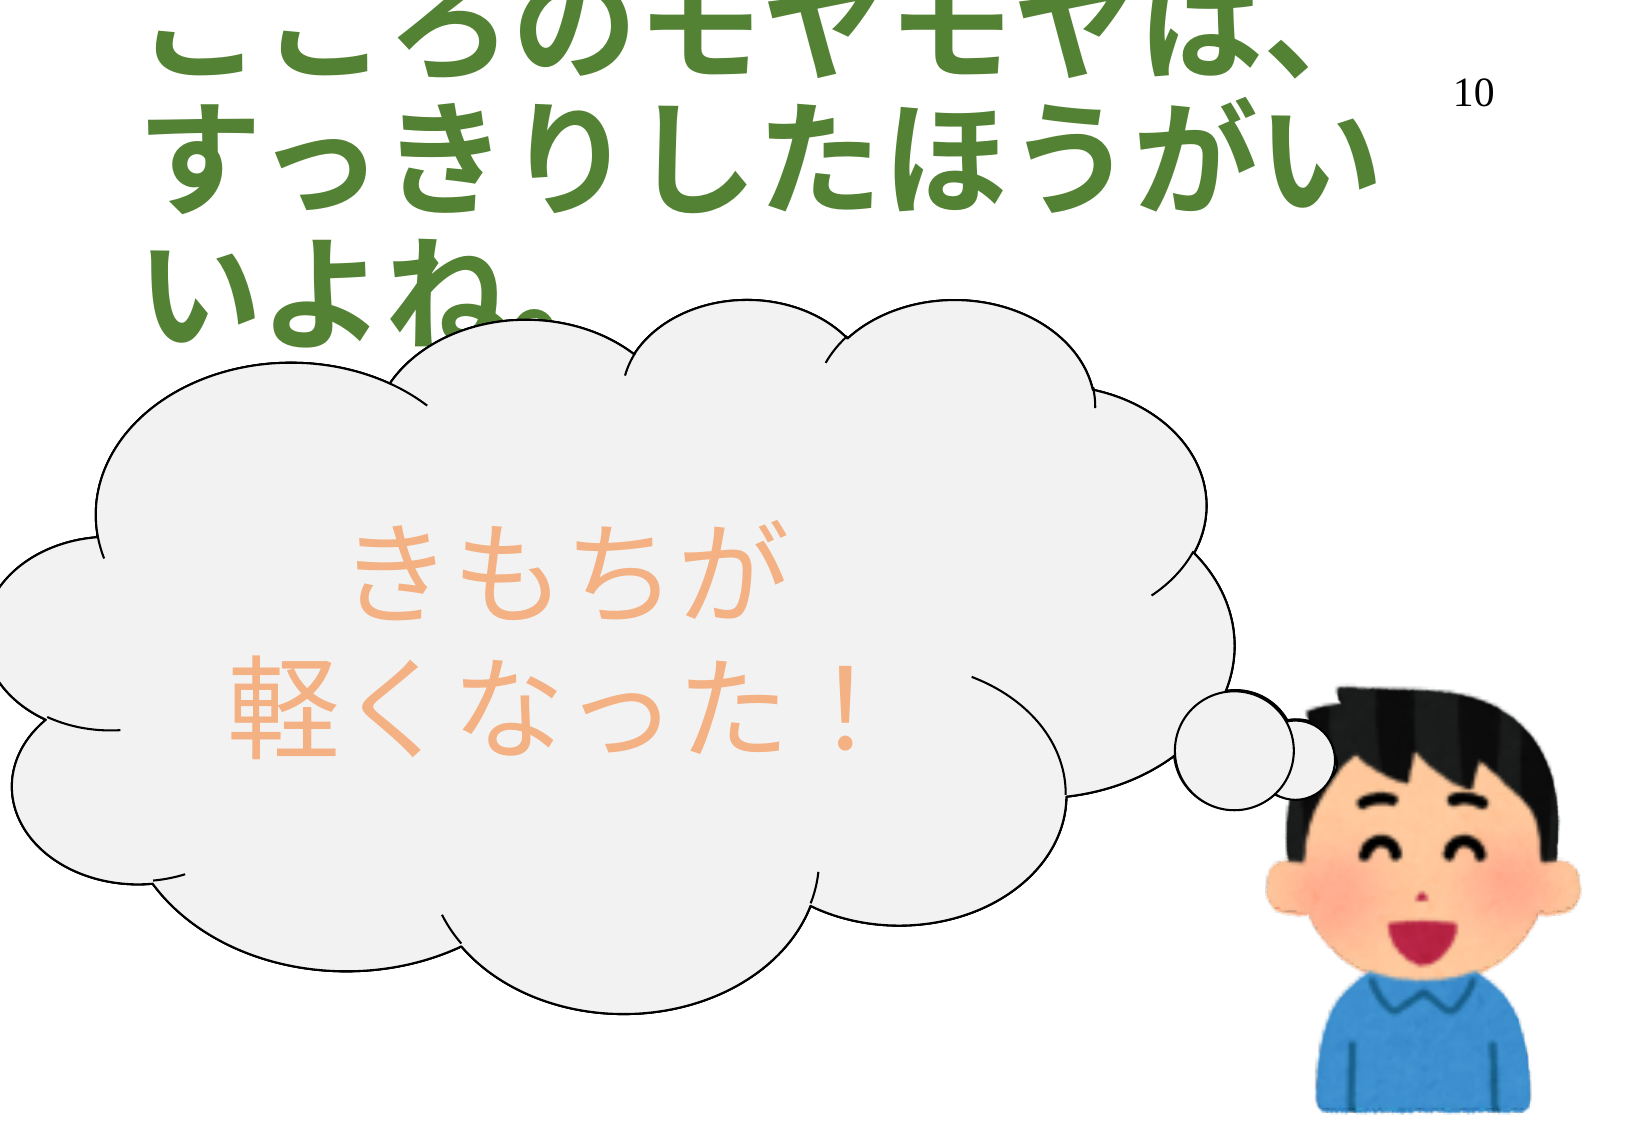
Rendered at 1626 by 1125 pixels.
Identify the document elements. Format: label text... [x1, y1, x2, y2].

title こころのモヤモヤは、すっきりしたほうがいいよね。 [122, 5, 1494, 325]
text_box きもちが 軽くなった！ [0, 298, 1261, 1016]
slide_number 10 [1144, 59, 1510, 120]
picture [1261, 675, 1591, 1124]
